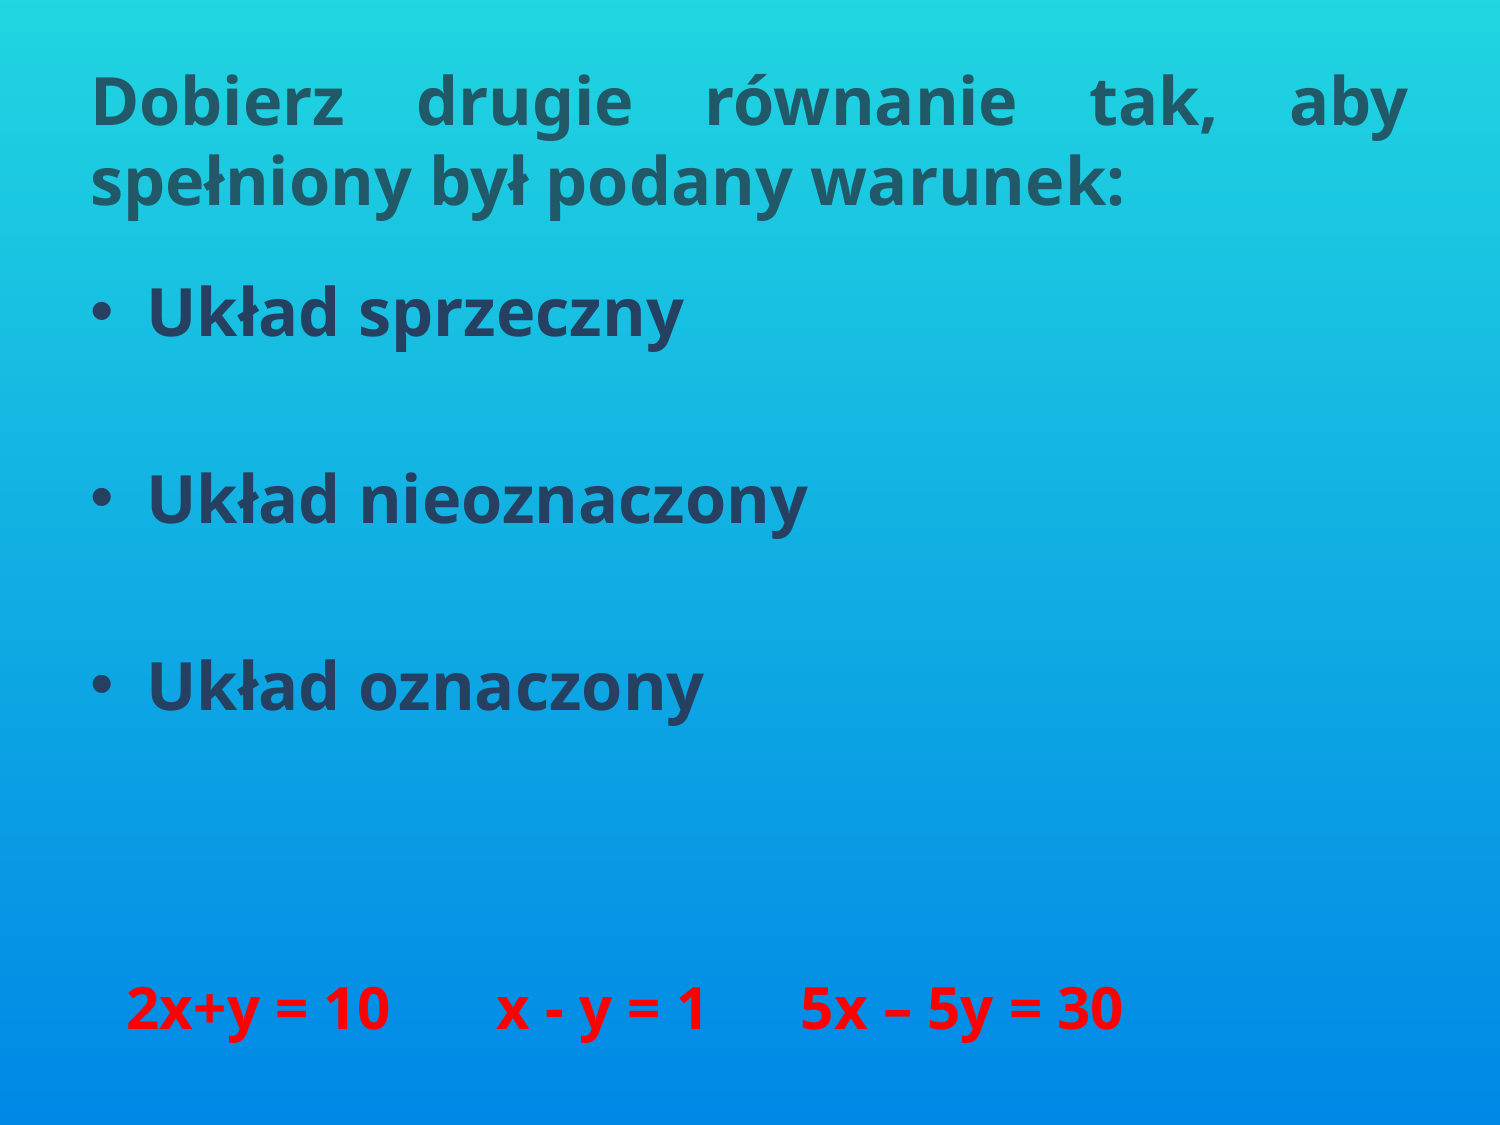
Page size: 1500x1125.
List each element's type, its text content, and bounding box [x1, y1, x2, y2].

text_box 2x+y = 10 x - y = 1 5x – 5y = 30 [112, 964, 1435, 1049]
title Dobierz drugie równanie tak, aby spełniony był podany warunek: [75, 45, 1425, 233]
